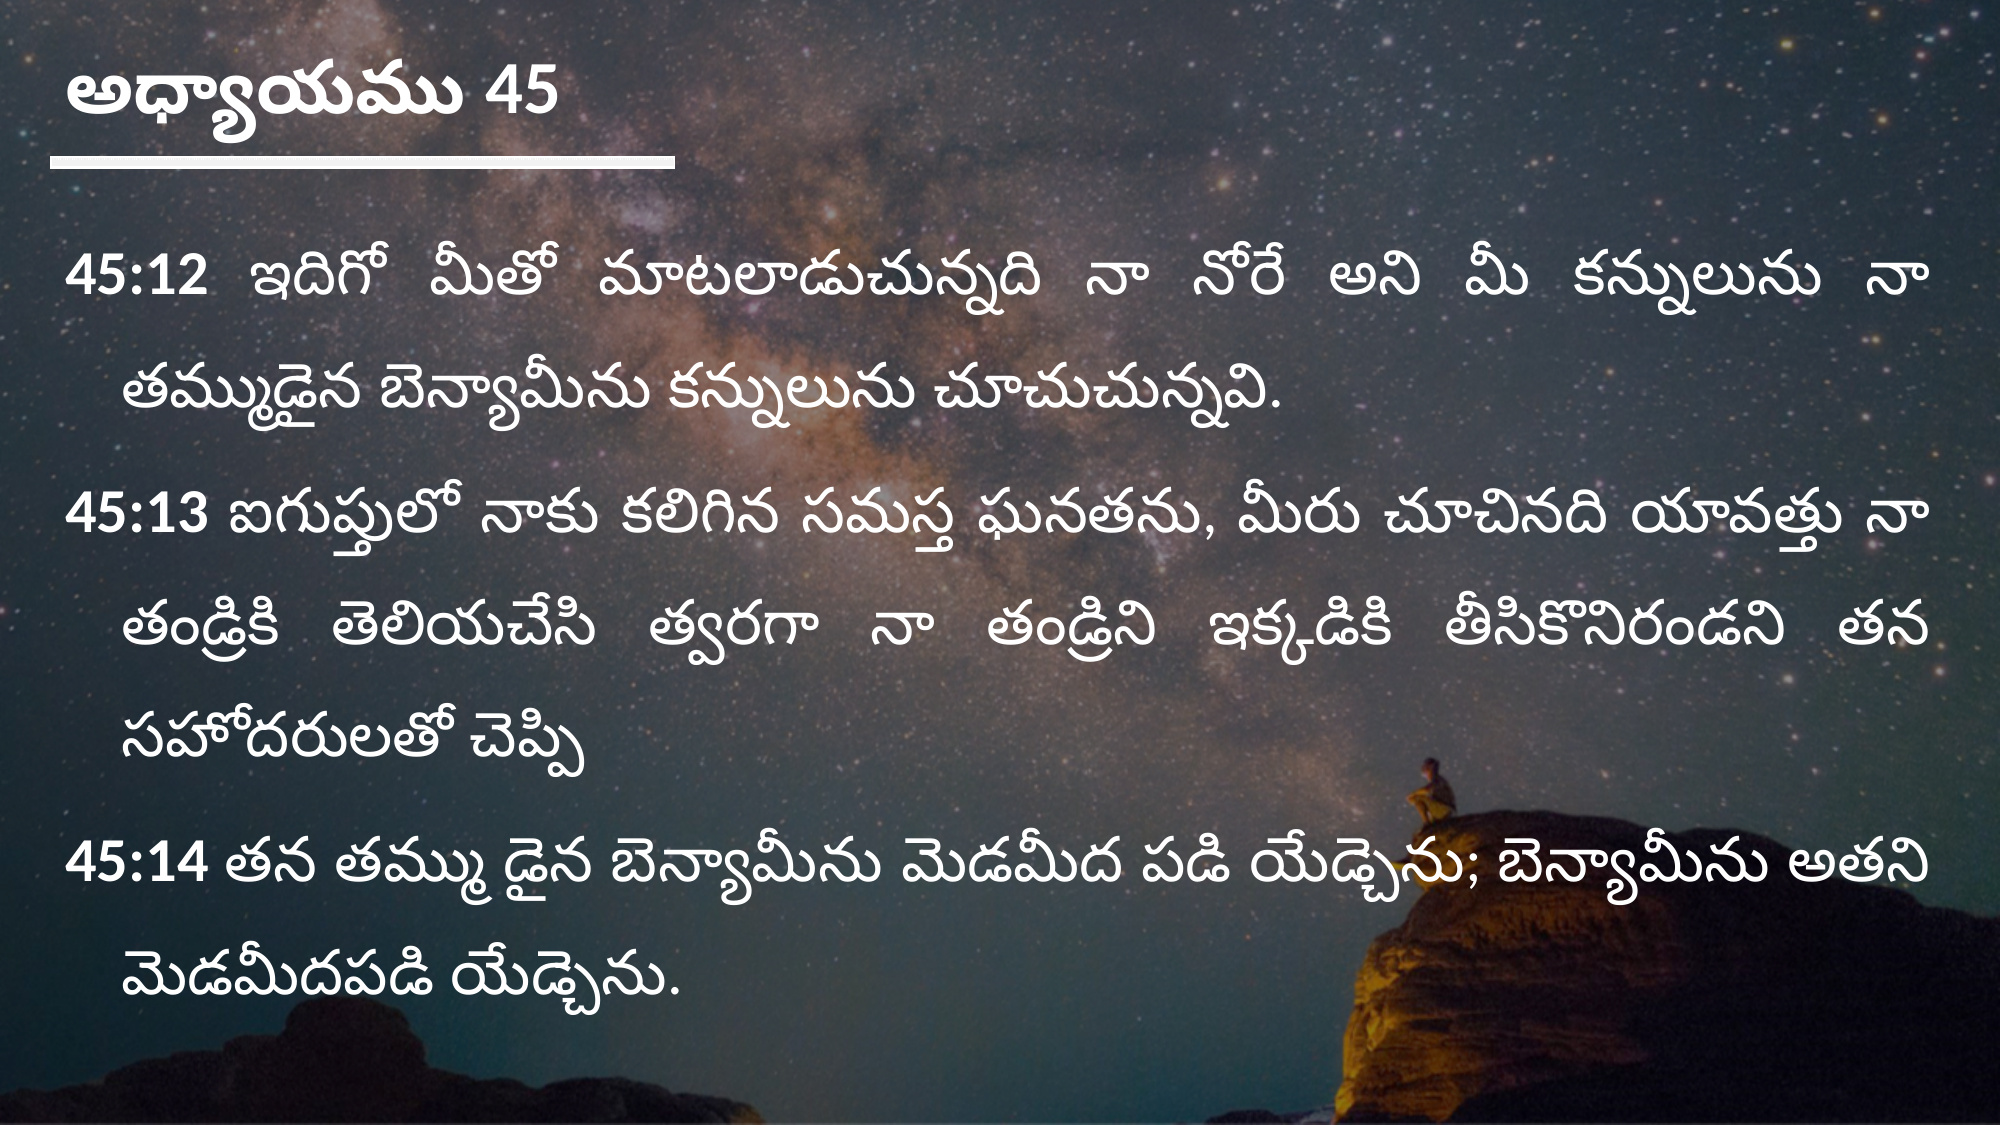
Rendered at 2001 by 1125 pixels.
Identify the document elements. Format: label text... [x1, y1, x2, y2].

title అధ్యాయము 45 [50, 0, 1925, 167]
picture [0, 0, 2000, 1125]
list 45:12 ఇదిగో మీతో మాటలాడుచున్నది నా నోరే అని మీ కన్నులును నా తమ్ముడైన బెన్యామీను కన్నులును చూచుచున్నవి. 45:13 ఐగుప్తులో నాకు కలిగిన సమస్త ఘనతను, మీరు చూచినది యావత్తు నా తండ్రికి తెలియచేసి త్వరగా నా తండ్రిని ఇక్కడికి తీసికొనిరండని తన సహోదరులతో చెప్పి 45:14 తన తమ్ము డైన బెన్యామీను మెడమీద పడి యేడ్చెను; బెన్యామీను అతని మెడమీదపడి యేడ్చెను. [50, 187, 1946, 1063]
